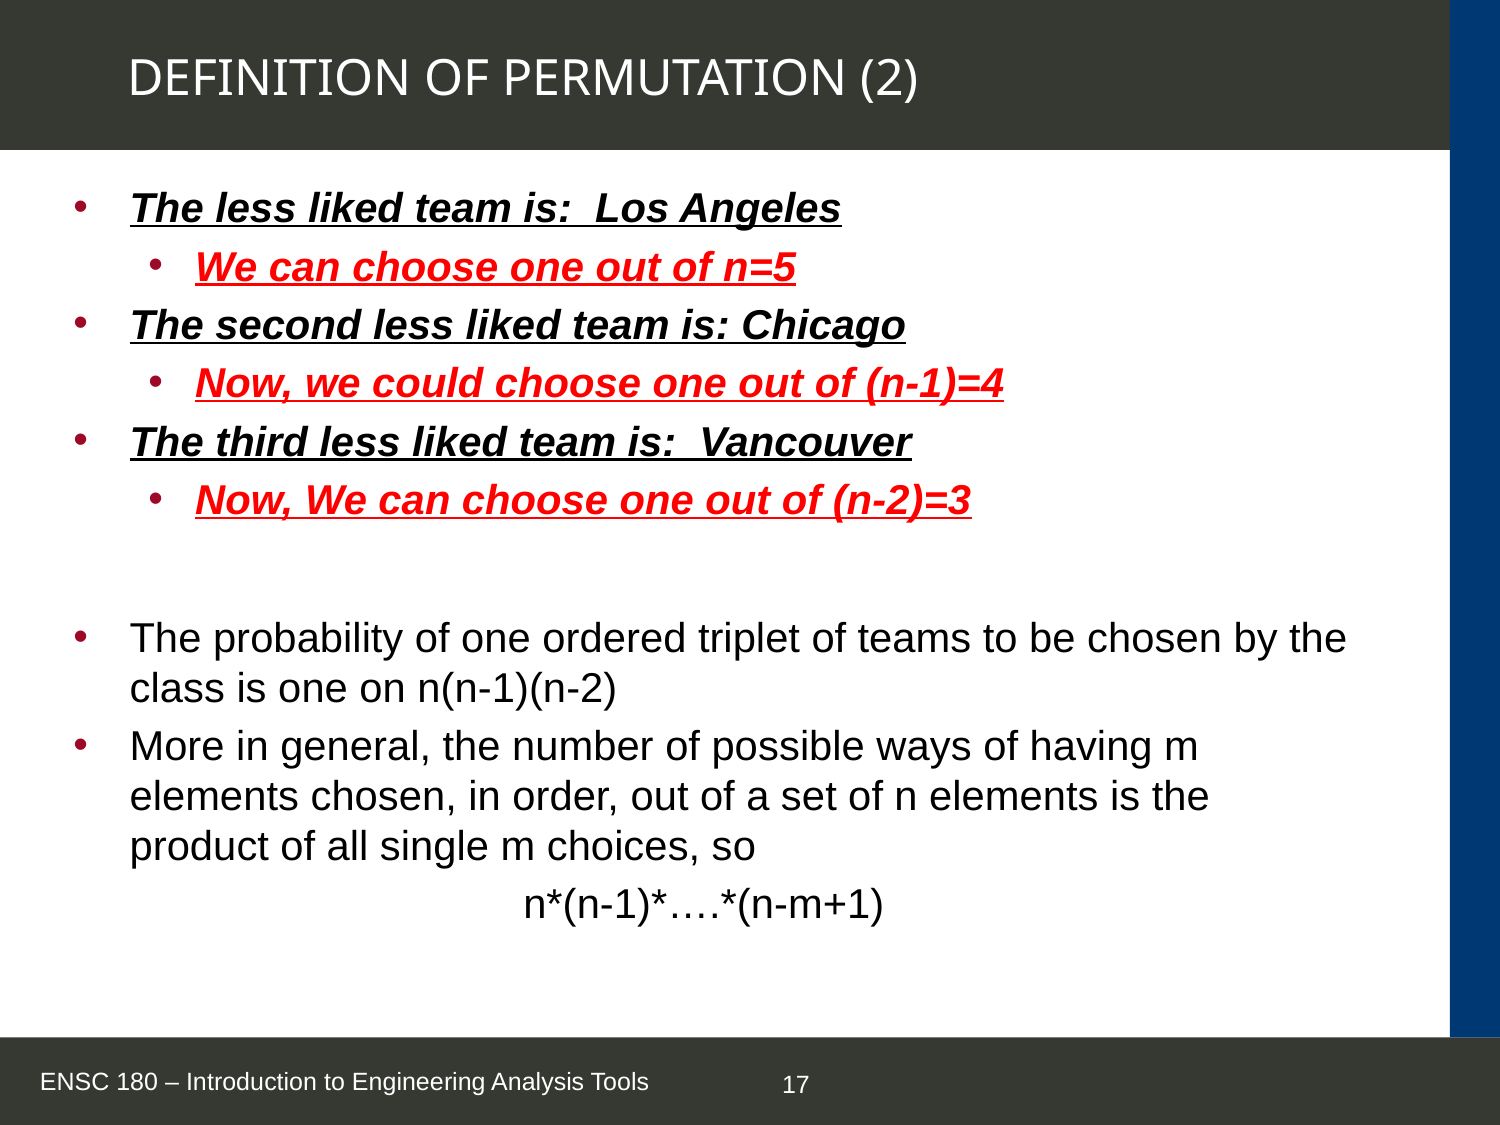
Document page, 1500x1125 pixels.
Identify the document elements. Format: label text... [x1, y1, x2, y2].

title DEFINITION OF PERMUTATION (2) [112, 37, 1450, 138]
footer ENSC 180 – Introduction to Engineering Analysis Tools [24, 1057, 740, 1113]
list The less liked team is: Los Angeles We can choose one out of n=5 The second less liked team is: Chicago Now, we could choose one out of (n-1)=4 The third less liked team is: Vancouver Now, We can choose one out of (n-2)=3 The probability of one ordered triplet of teams to be chosen by the class is one on n(n-1)(n-2) More in general, the number of possible ways of having m elements chosen, in order, out of a set of n elements is the product of all single m choices, so n*(n-1)*….*(n-m+1) [58, 173, 1373, 1026]
